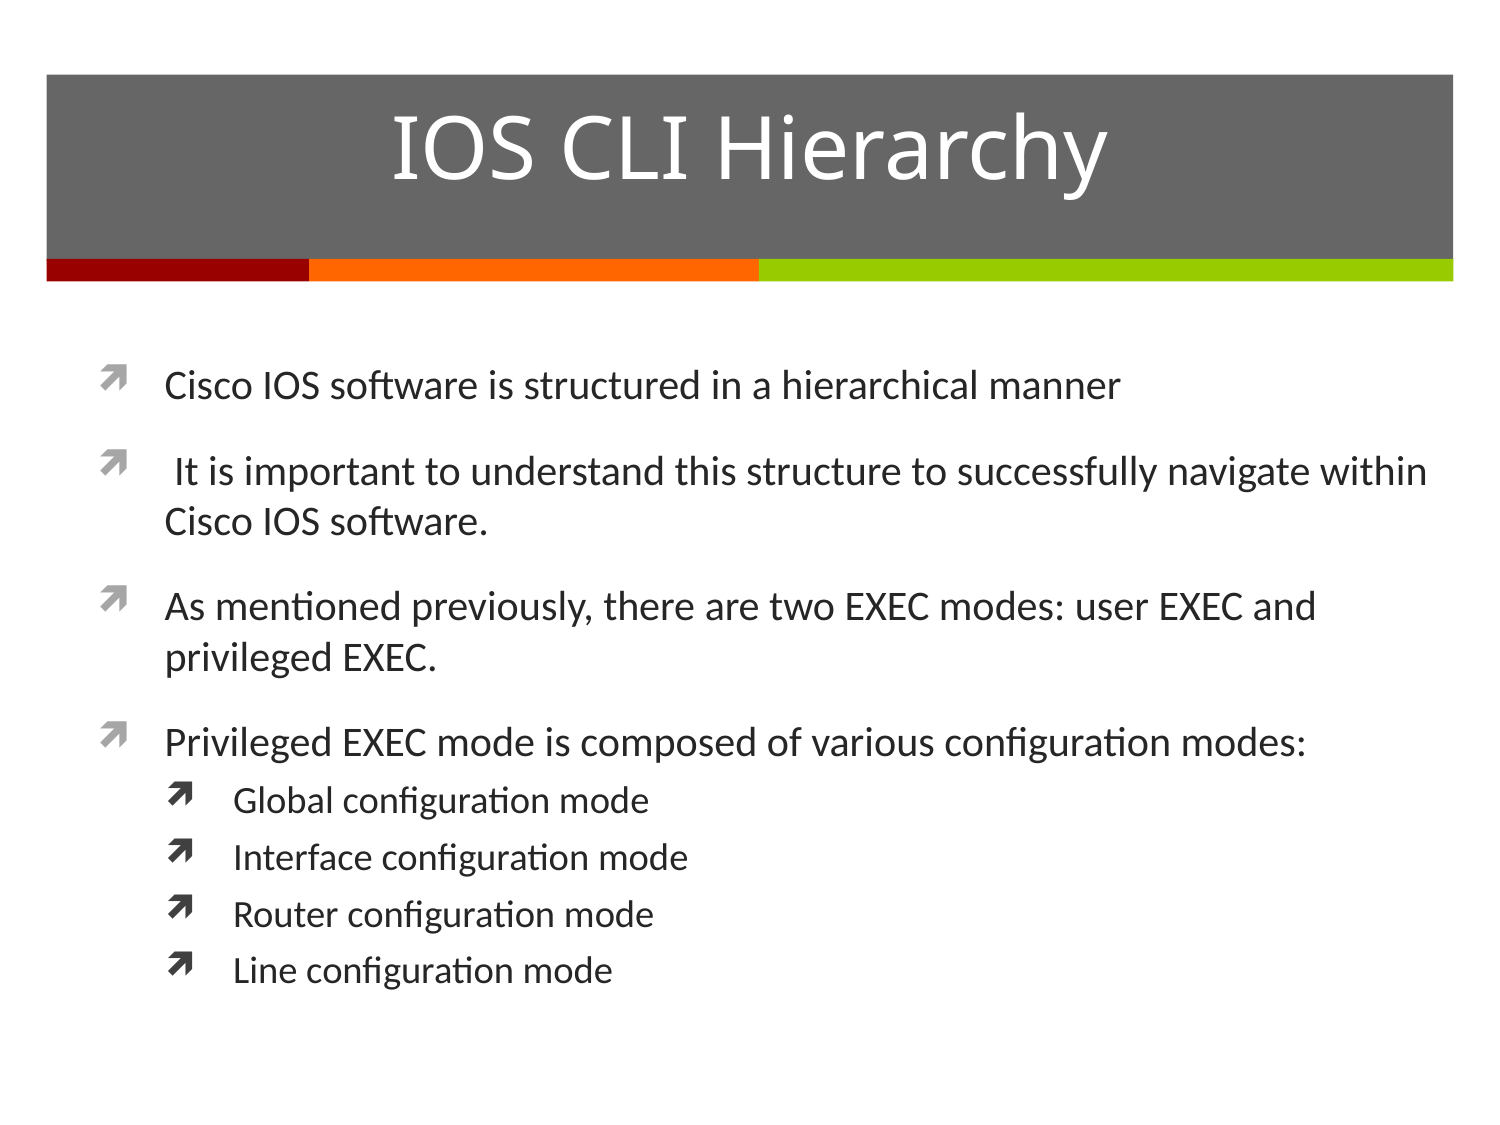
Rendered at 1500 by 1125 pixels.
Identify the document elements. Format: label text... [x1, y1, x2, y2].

list Cisco IOS software is structured in a hierarchical manner It is important to understand this structure to successfully navigate within Cisco IOS software. As mentioned previously, there are two EXEC modes: user EXEC and privileged EXEC. Privileged EXEC mode is composed of various configuration modes: Global configuration mode Interface configuration mode Router configuration mode Line configuration mode [82, 350, 1454, 1005]
title IOS CLI Hierarchy [46, 65, 1454, 225]
